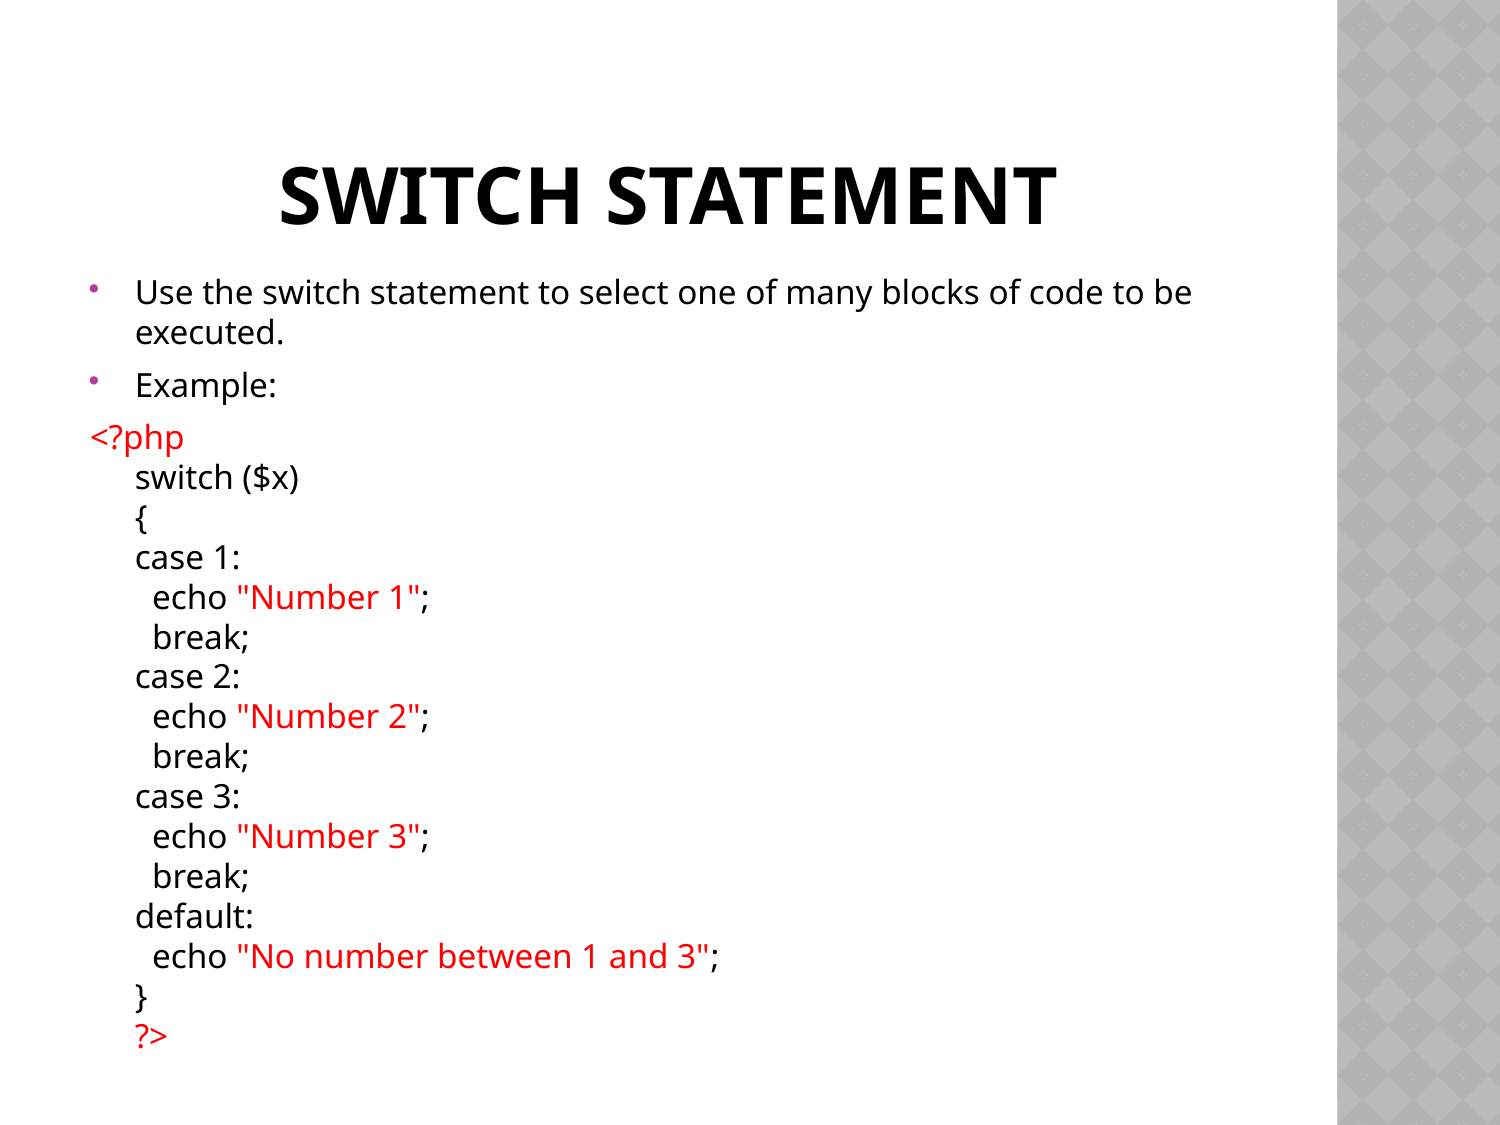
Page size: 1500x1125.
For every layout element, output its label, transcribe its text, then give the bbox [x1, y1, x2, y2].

title Switch statement [75, 52, 1263, 240]
list Use the switch statement to select one of many blocks of code to be executed. Example: <?php switch ($x) { case 1: echo "Number 1"; break; case 2: echo "Number 2"; break; case 3: echo "Number 3"; break; default: echo "No number between 1 and 3"; } ?> [75, 264, 1263, 1059]
